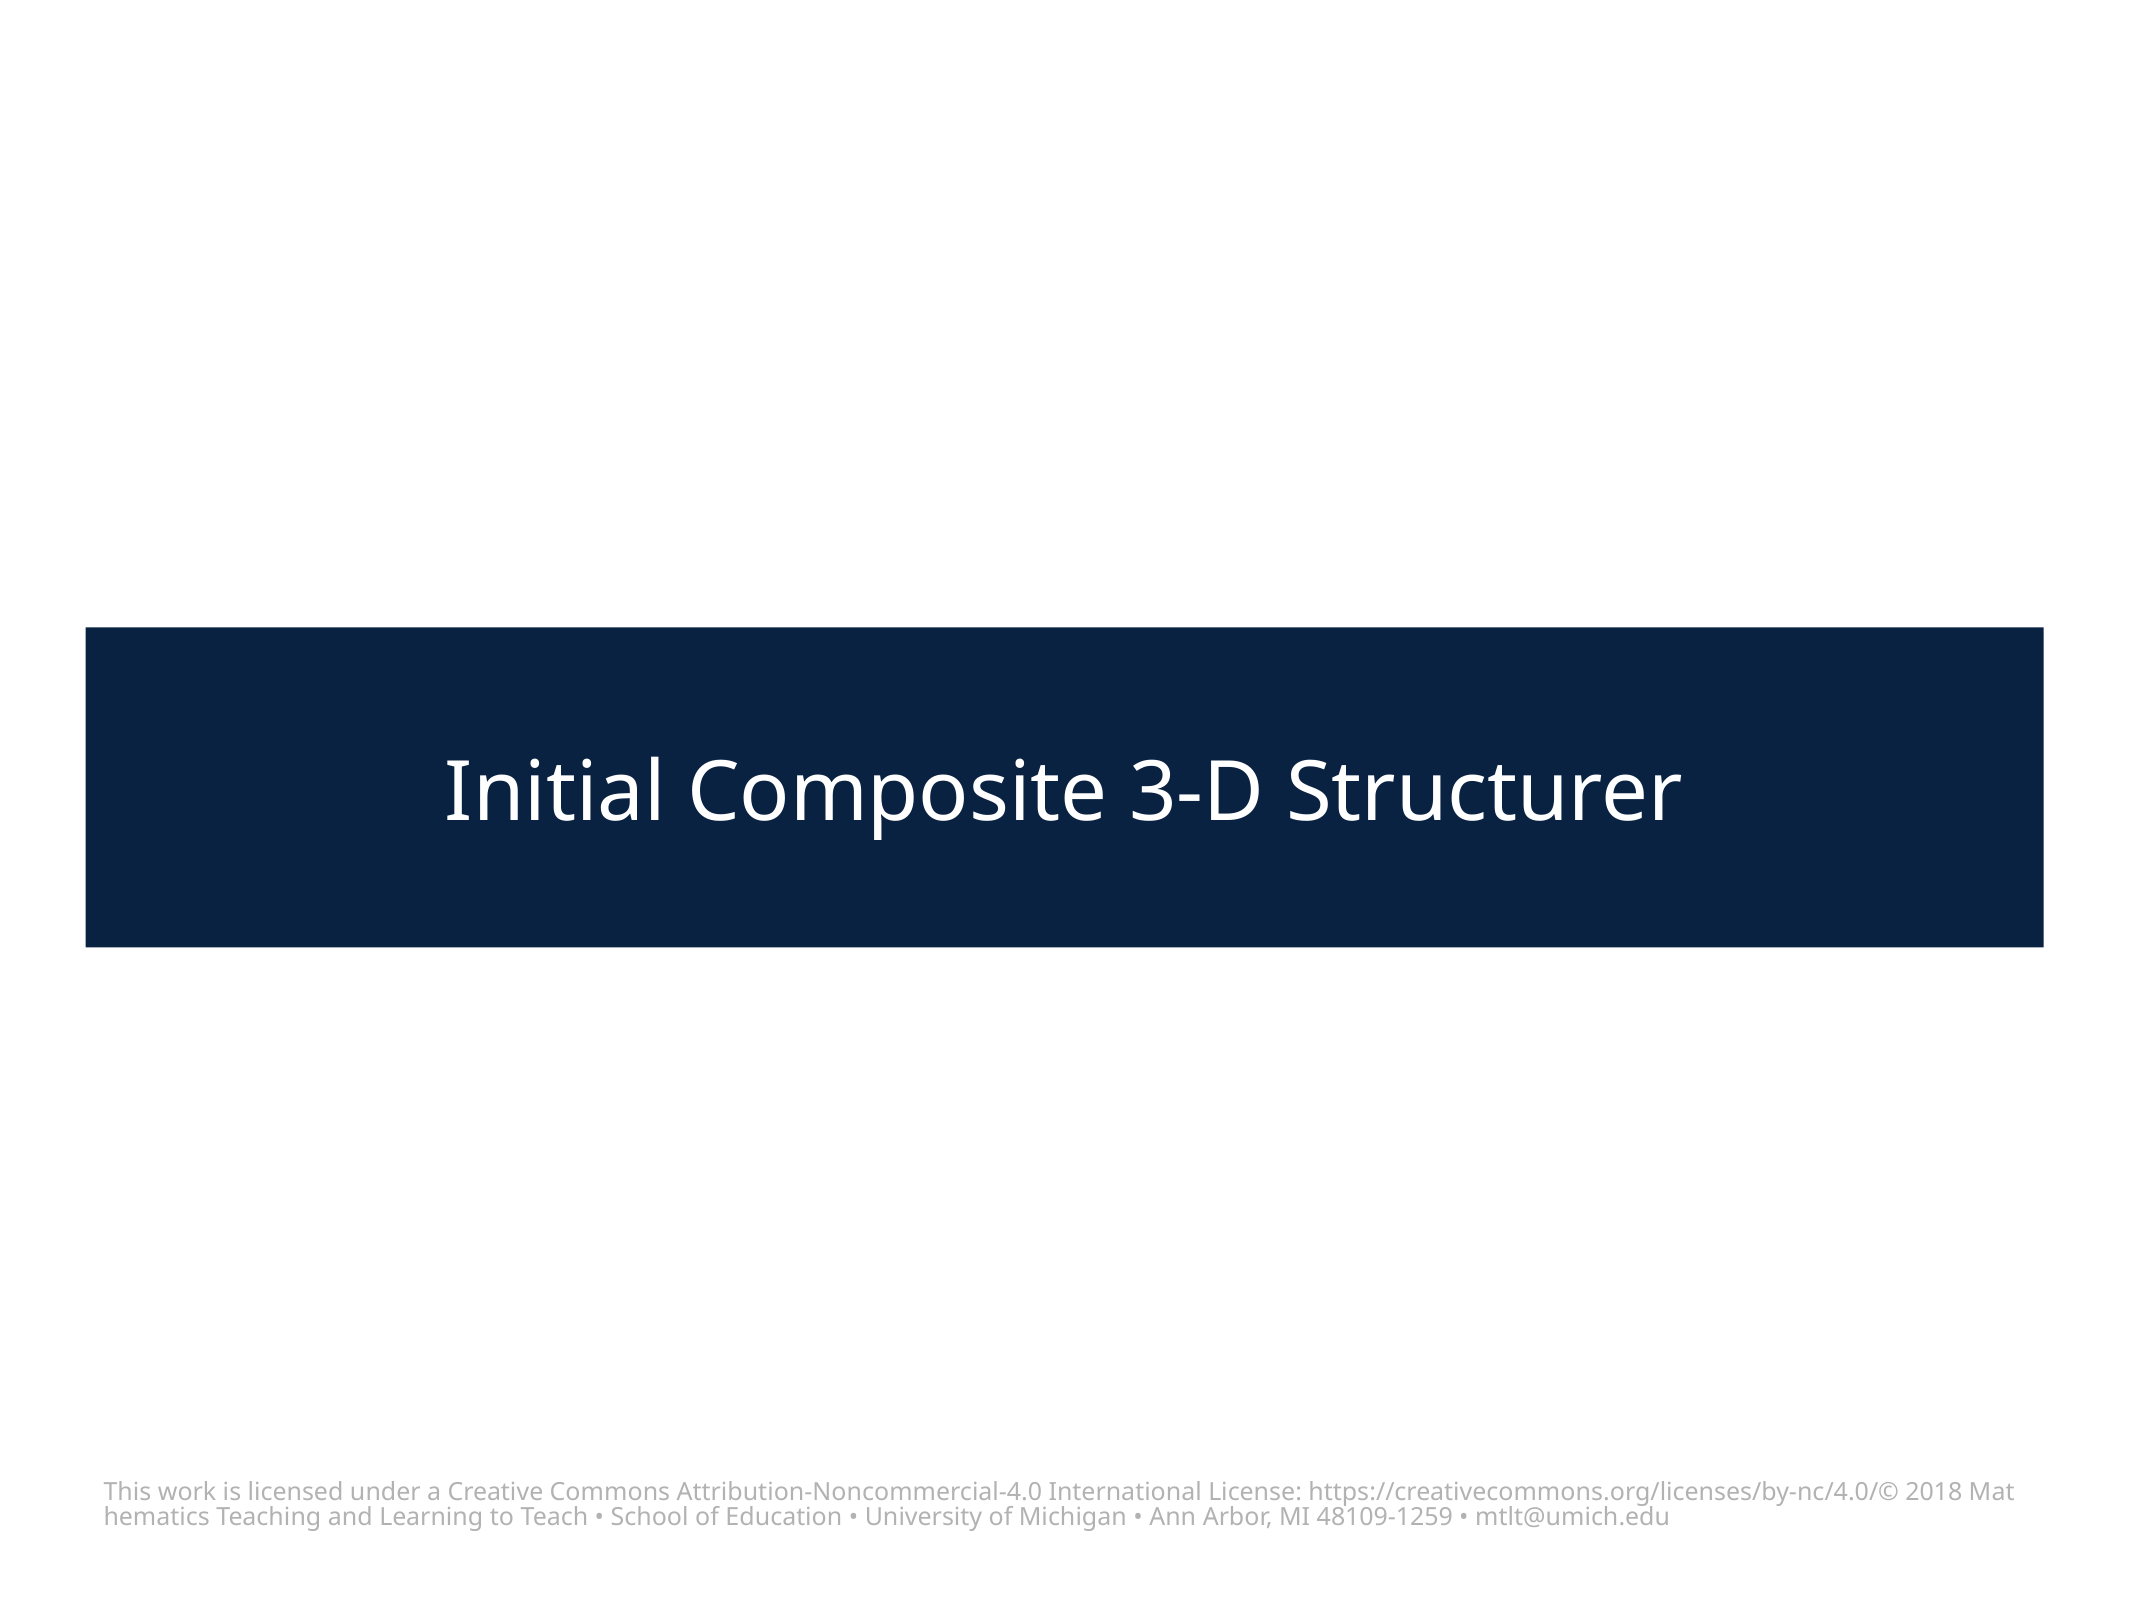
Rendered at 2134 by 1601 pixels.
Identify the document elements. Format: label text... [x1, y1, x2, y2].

title Initial Composite 3-D Structurer [85, 627, 2044, 948]
footer This work is licensed under a Creative Commons Attribution-Noncommercial-4.0 International License: https://creativecommons.org/licenses/by-nc/4.0/ © 2018 Mathematics Teaching and Learning to Teach • School of Education • University of Michigan • Ann Arbor, MI 48109-1259 • mtlt@umich.edu [88, 1436, 2045, 1548]
